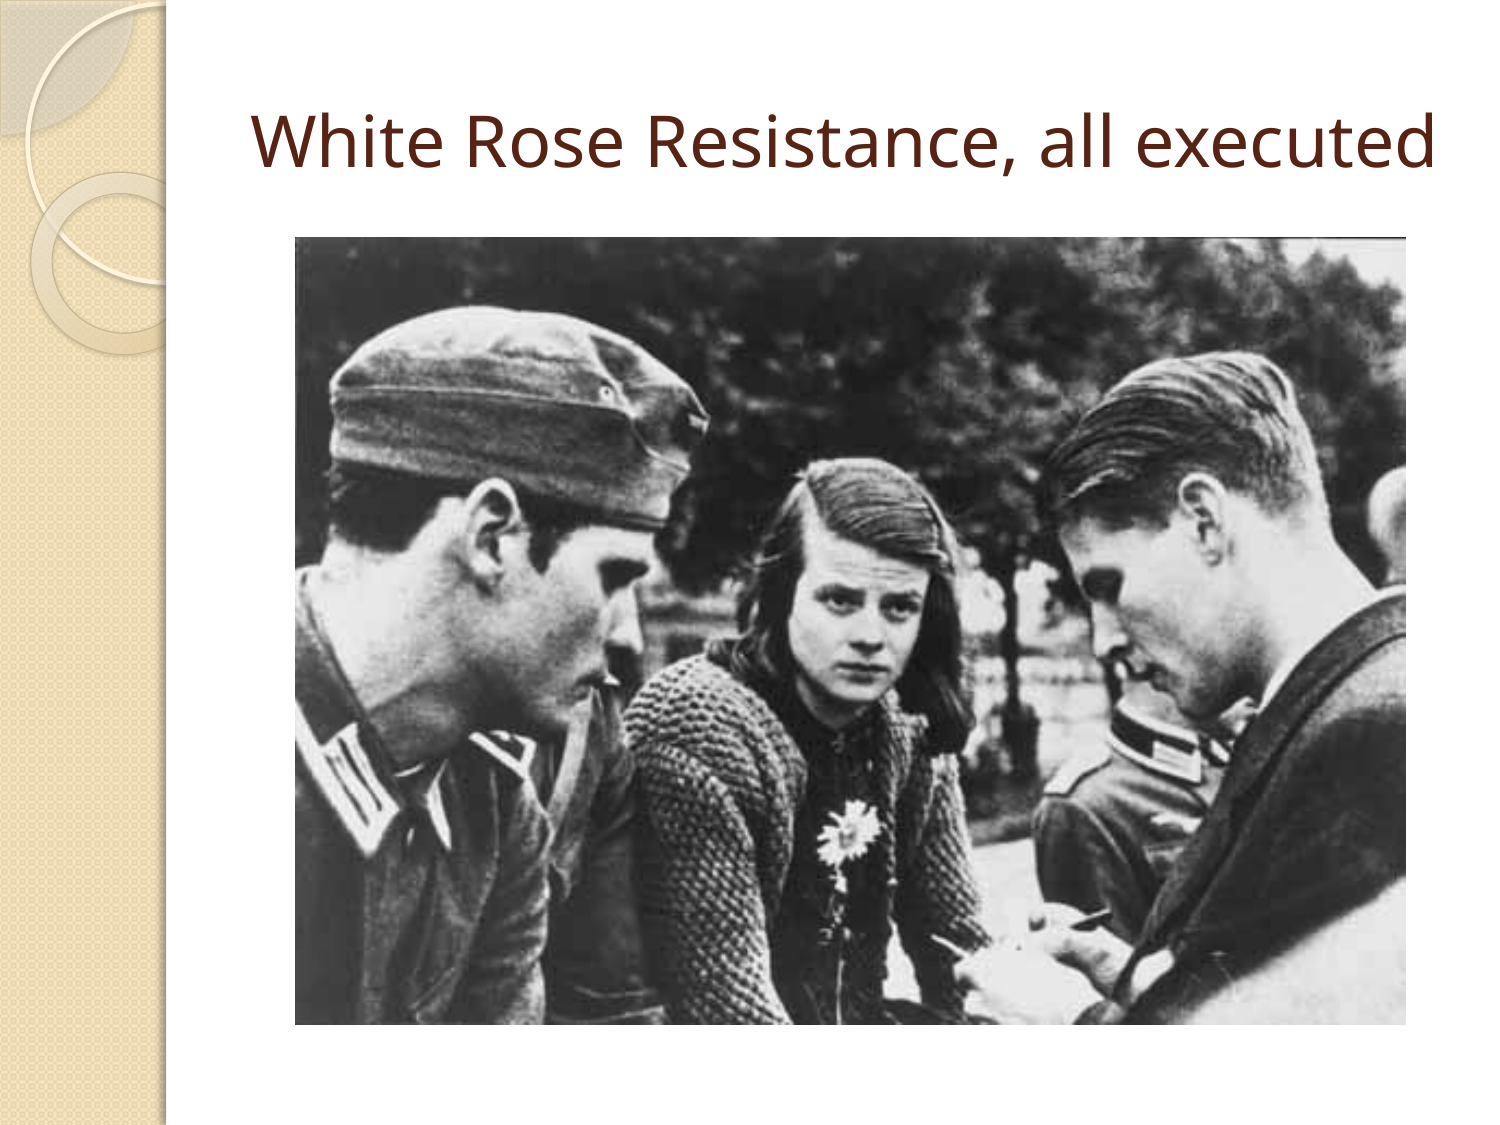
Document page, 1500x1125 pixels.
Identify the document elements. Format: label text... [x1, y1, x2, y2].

title White Rose Resistance, all executed [235, 45, 1466, 233]
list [235, 237, 1466, 1026]
